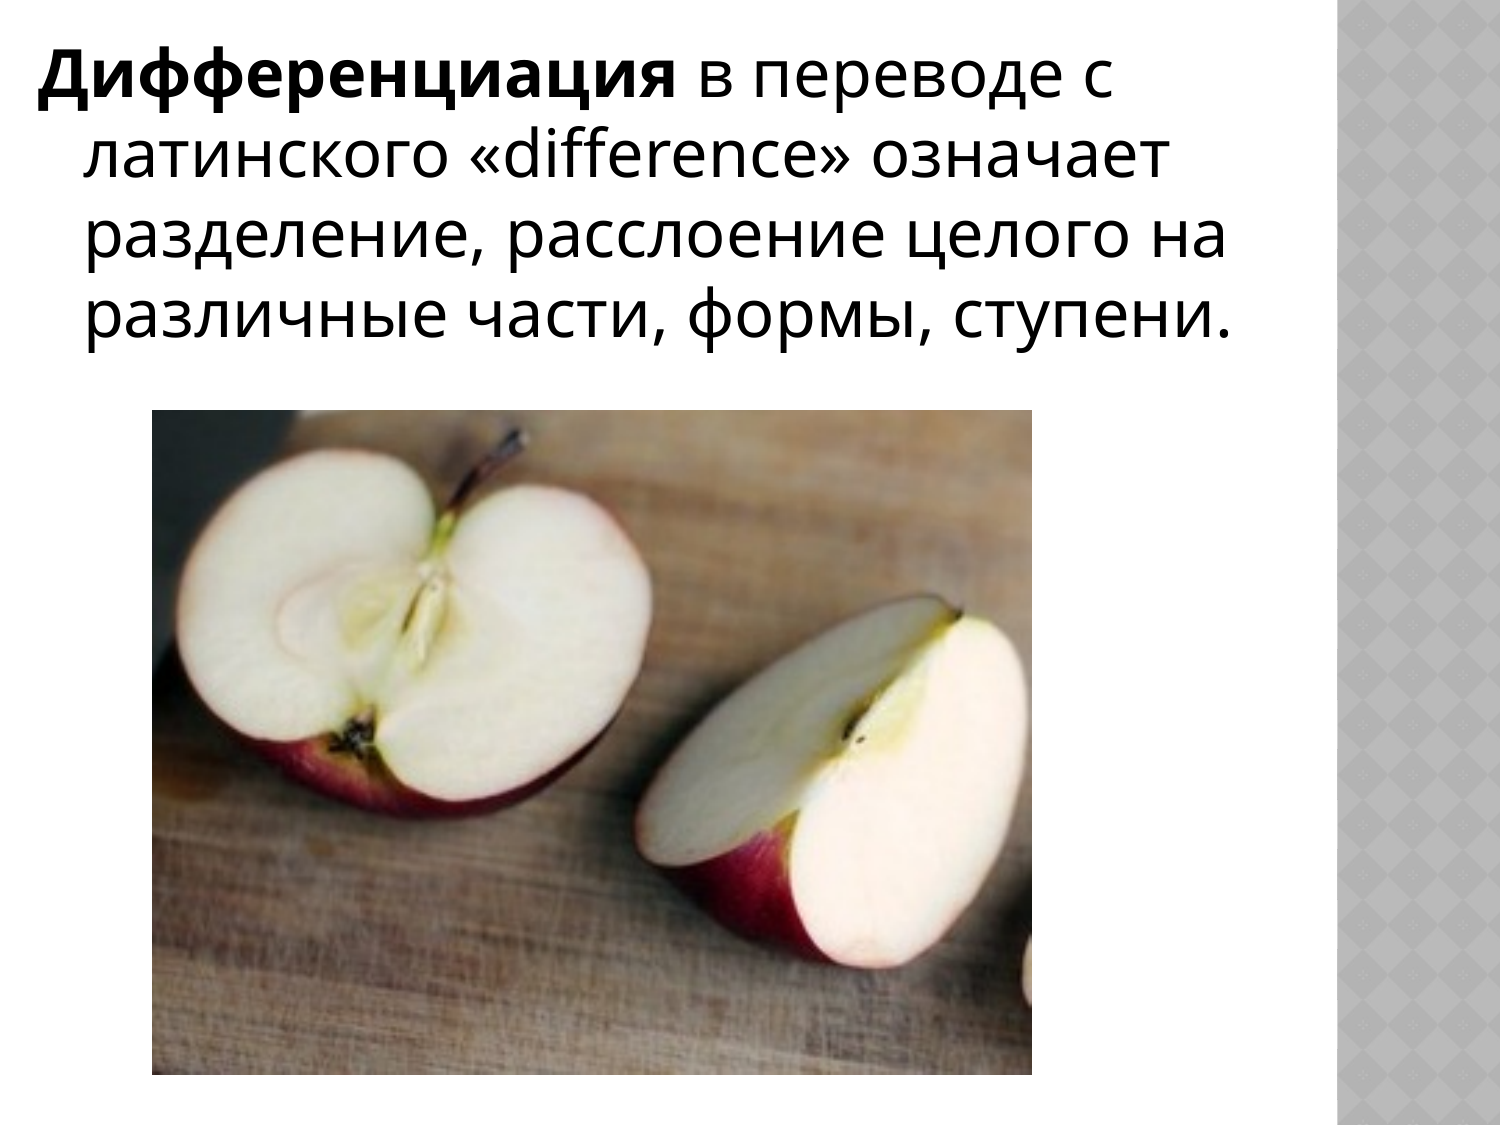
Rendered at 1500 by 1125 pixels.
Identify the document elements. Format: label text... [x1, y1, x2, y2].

picture [151, 409, 1032, 1076]
list Дифференциация в переводе с латинского «difference» означает разделение, расслоение целого на различные части, формы, ступени. [23, 23, 1305, 493]
